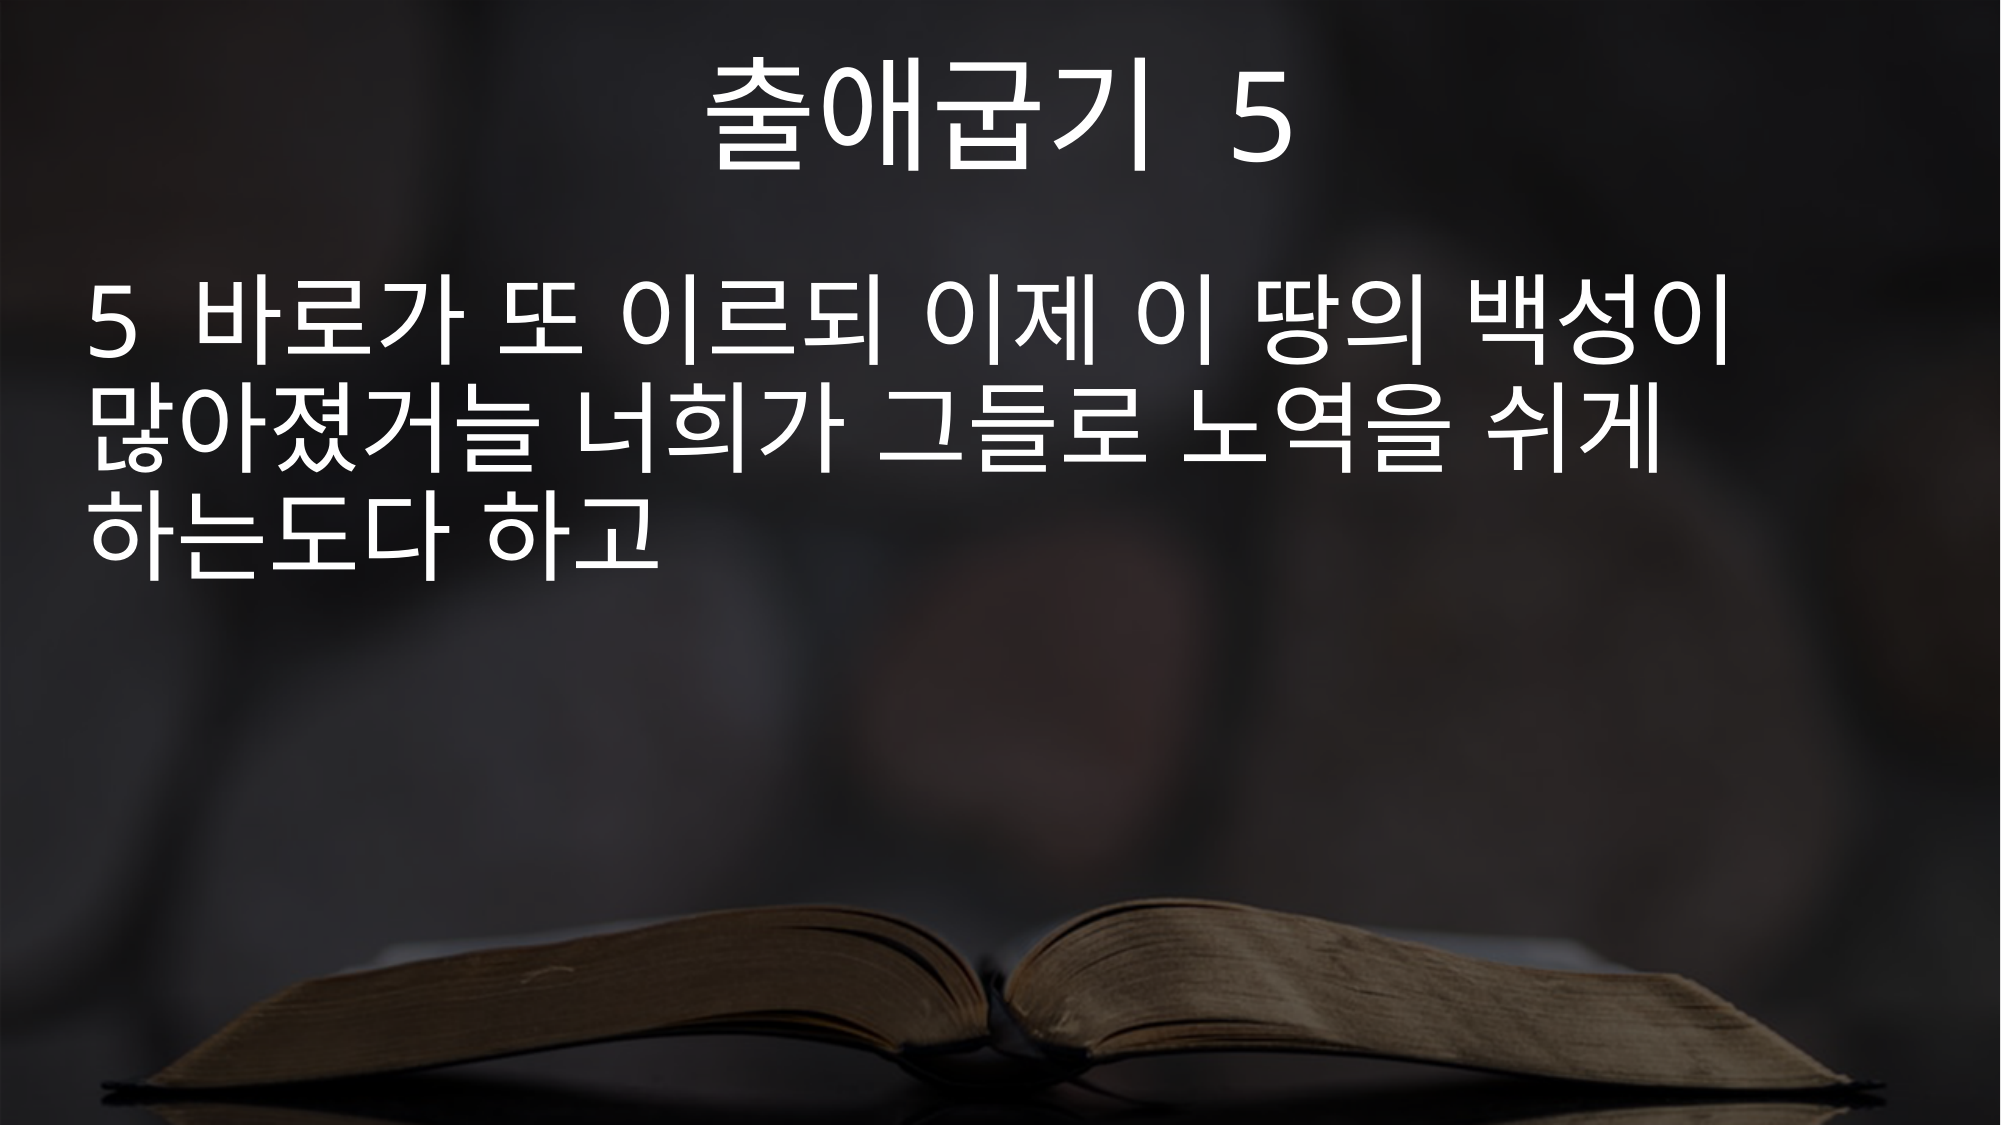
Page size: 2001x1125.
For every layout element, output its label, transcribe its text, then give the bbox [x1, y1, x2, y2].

picture [0, 0, 2001, 1125]
footer 출애굽기 5 [0, 32, 2000, 192]
list 5 바로가 또 이르되 이제 이 땅의 백성이 많아졌거늘 너희가 그들로 노역을 쉬게 하는도다 하고 [69, 263, 1953, 423]
